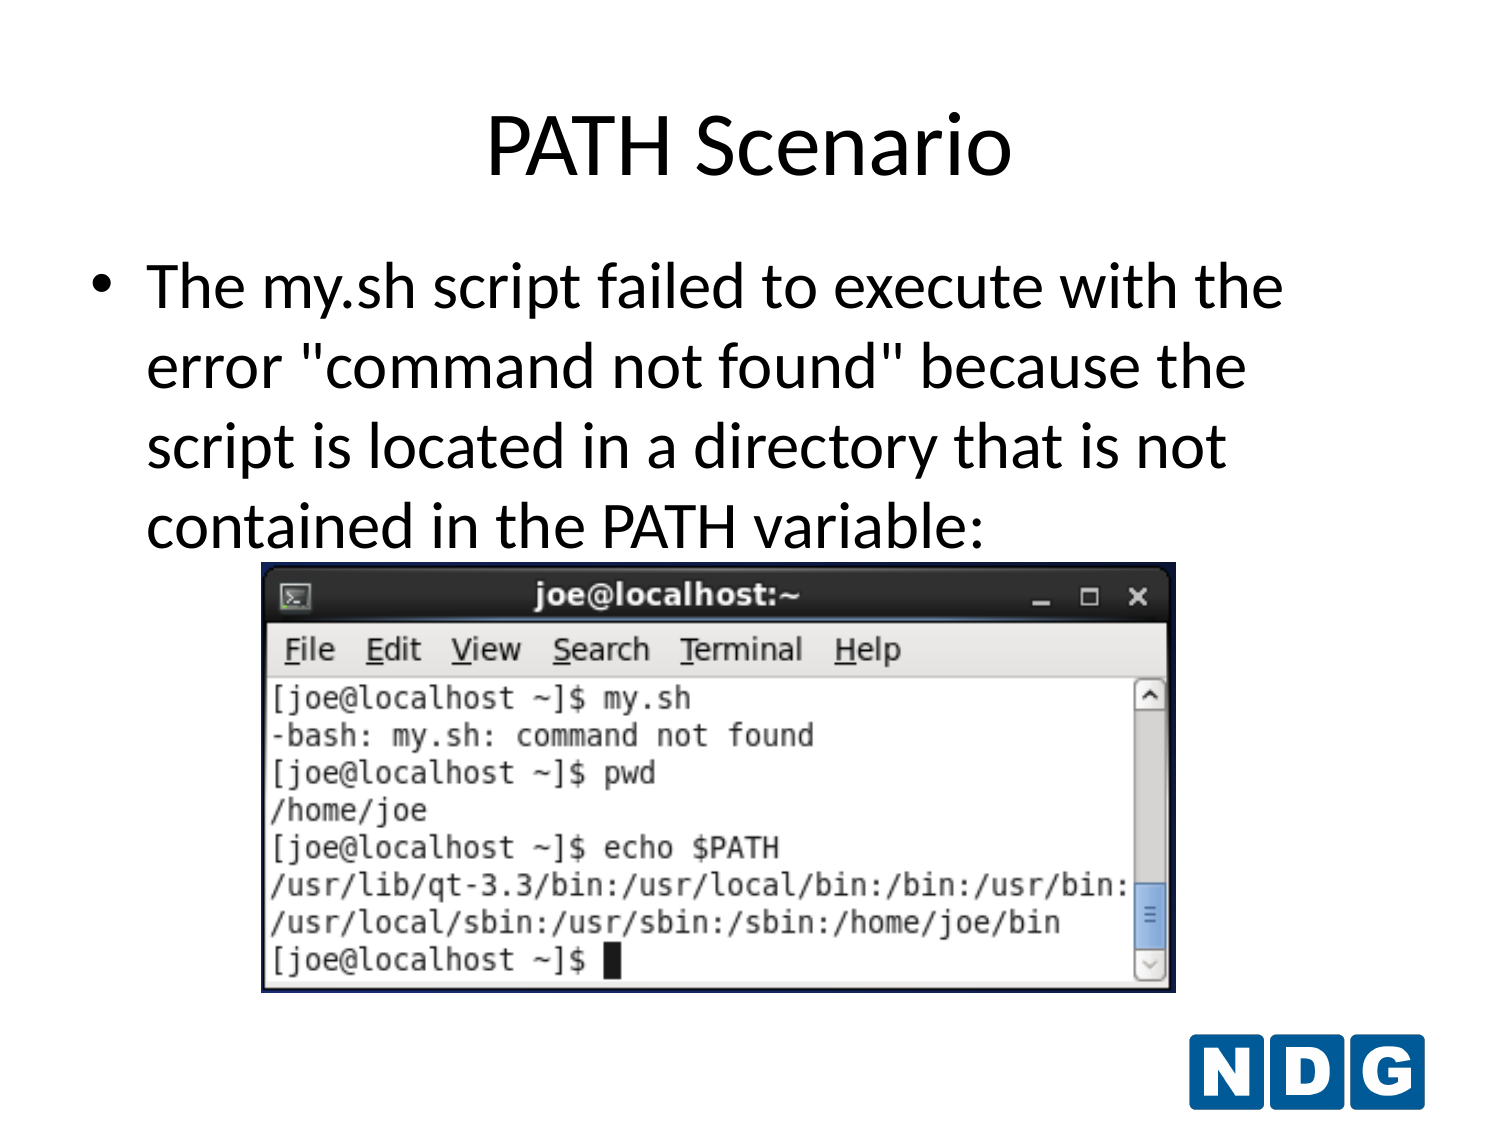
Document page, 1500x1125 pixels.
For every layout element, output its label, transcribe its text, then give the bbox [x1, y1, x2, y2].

picture [261, 562, 1176, 994]
list The my.sh script failed to execute with the error "command not found" because the script is located in a directory that is not contained in the PATH variable: [74, 234, 1426, 978]
title PATH Scenario [74, 44, 1426, 233]
picture [1189, 1034, 1425, 1110]
